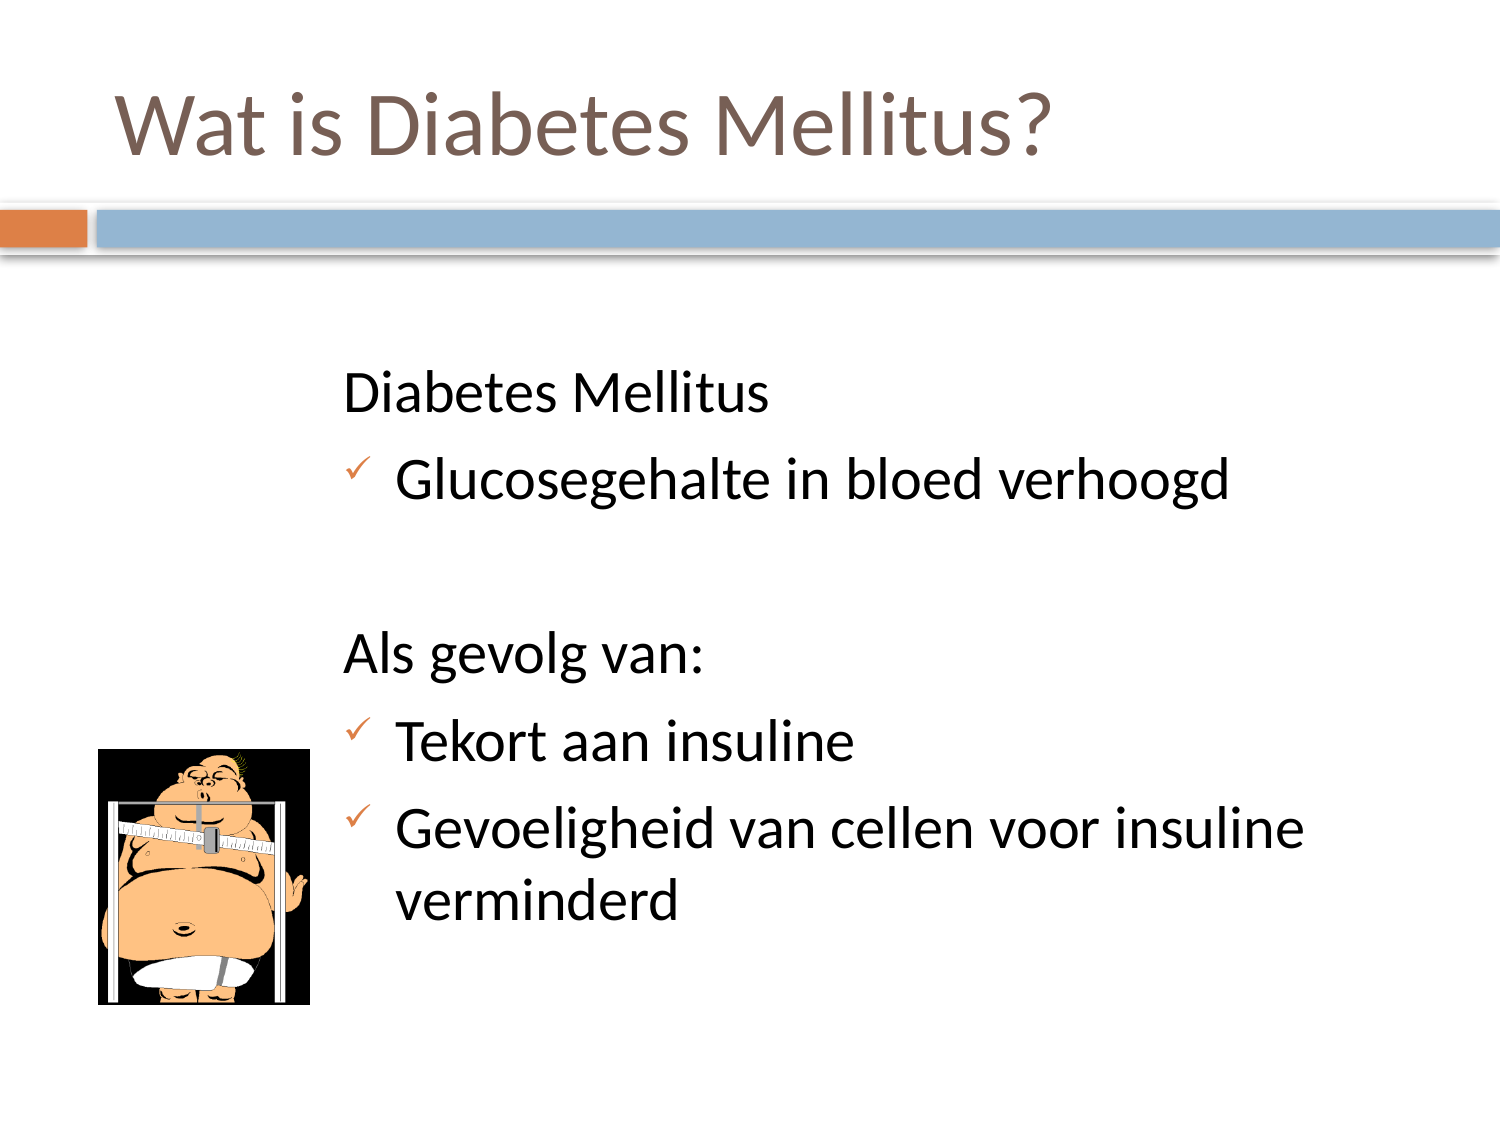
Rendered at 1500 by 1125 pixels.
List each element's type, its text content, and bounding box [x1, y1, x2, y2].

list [98, 749, 311, 1006]
title Wat is Diabetes Mellitus? [99, 37, 1438, 201]
list Diabetes Mellitus Glucosegehalte in bloed verhoogd Als gevolg van: Tekort aan insuline Gevoeligheid van cellen voor insuline verminderd [327, 257, 1430, 1009]
